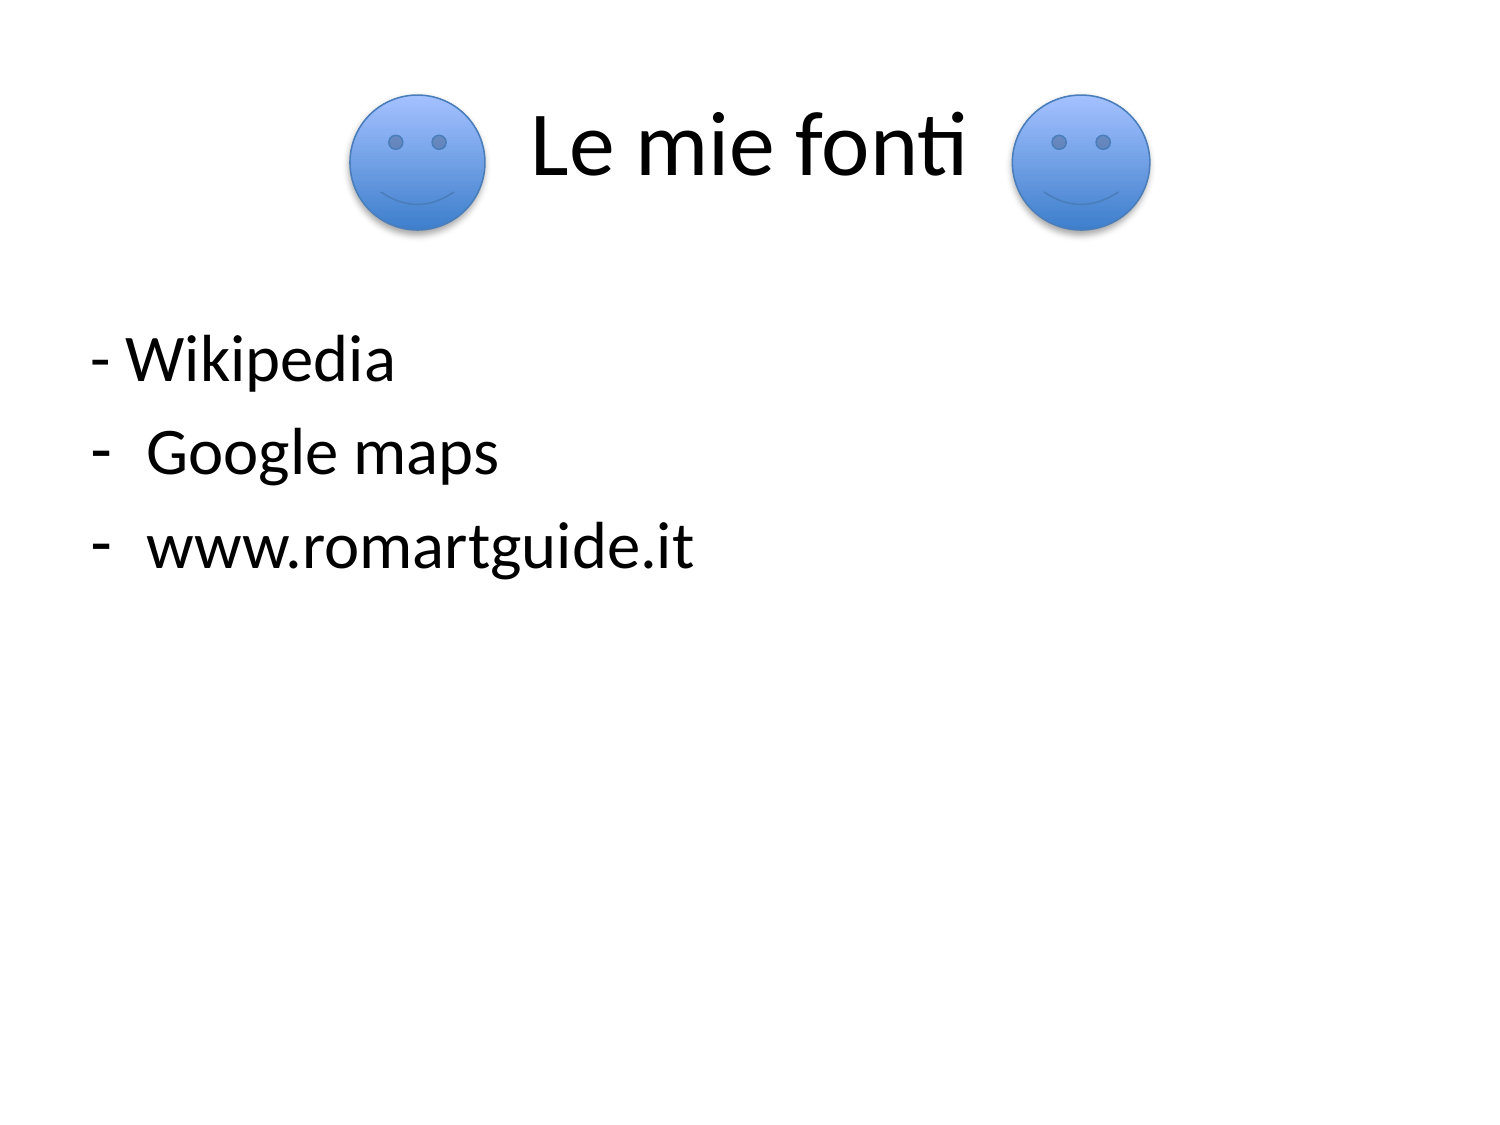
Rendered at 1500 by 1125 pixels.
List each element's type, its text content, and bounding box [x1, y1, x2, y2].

list - Wikipedia Google maps www.romartguide.it [75, 307, 1425, 1050]
text_box [349, 94, 486, 231]
title Le mie fonti [75, 45, 1425, 233]
text_box [1011, 94, 1151, 231]
